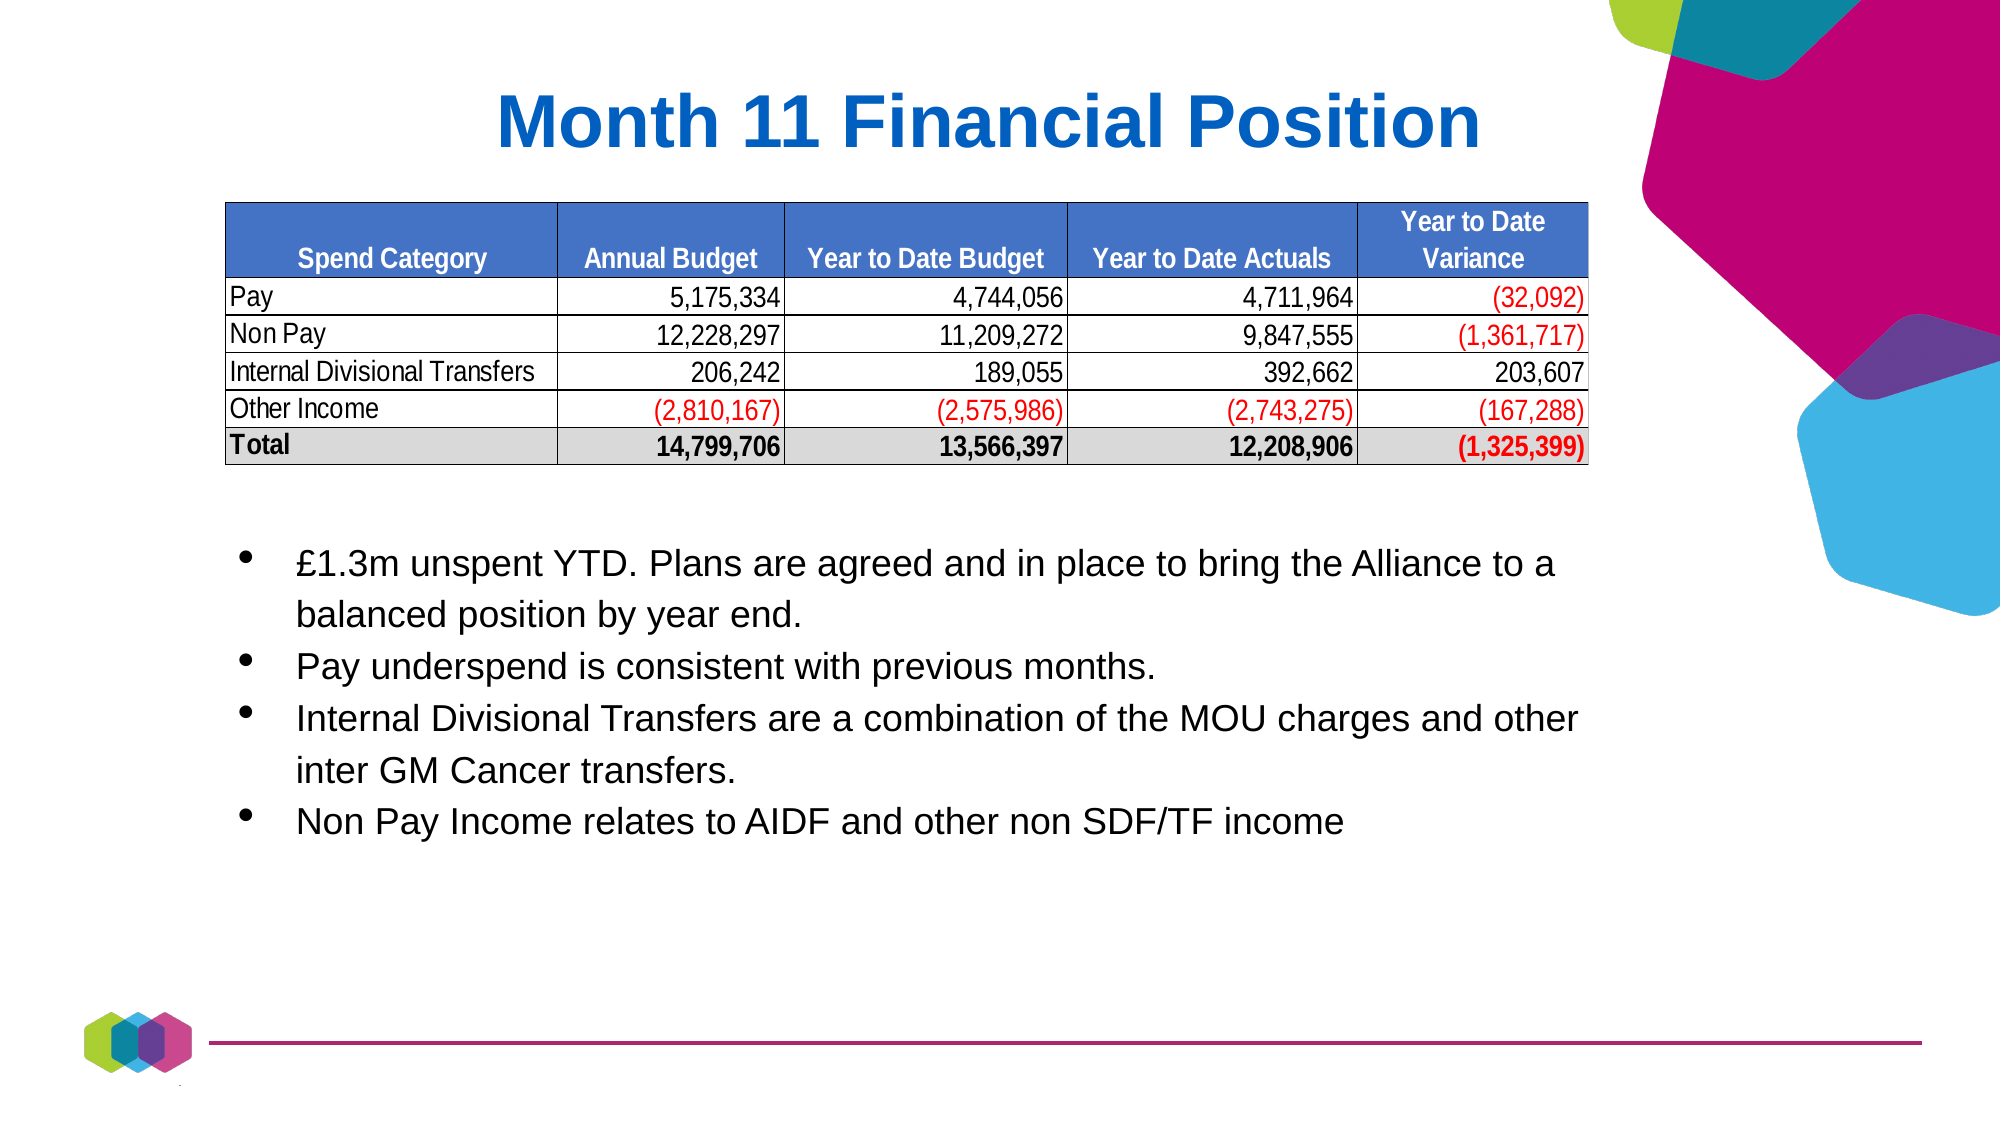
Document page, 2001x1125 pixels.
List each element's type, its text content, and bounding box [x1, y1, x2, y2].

picture [37, 1012, 240, 1086]
text_box £1.3m unspent YTD. Plans are agreed and in place to bring the Alliance to a balanced position by year end. Pay underspend is consistent with previous months. Internal Divisional Transfers are a combination of the MOU charges and other inter GM Cancer transfers. Non Pay Income relates to AIDF and other non SDF/TF income [224, 524, 1636, 965]
text_box Month 11 Financial Position [327, 65, 1673, 203]
picture [224, 0, 2000, 765]
